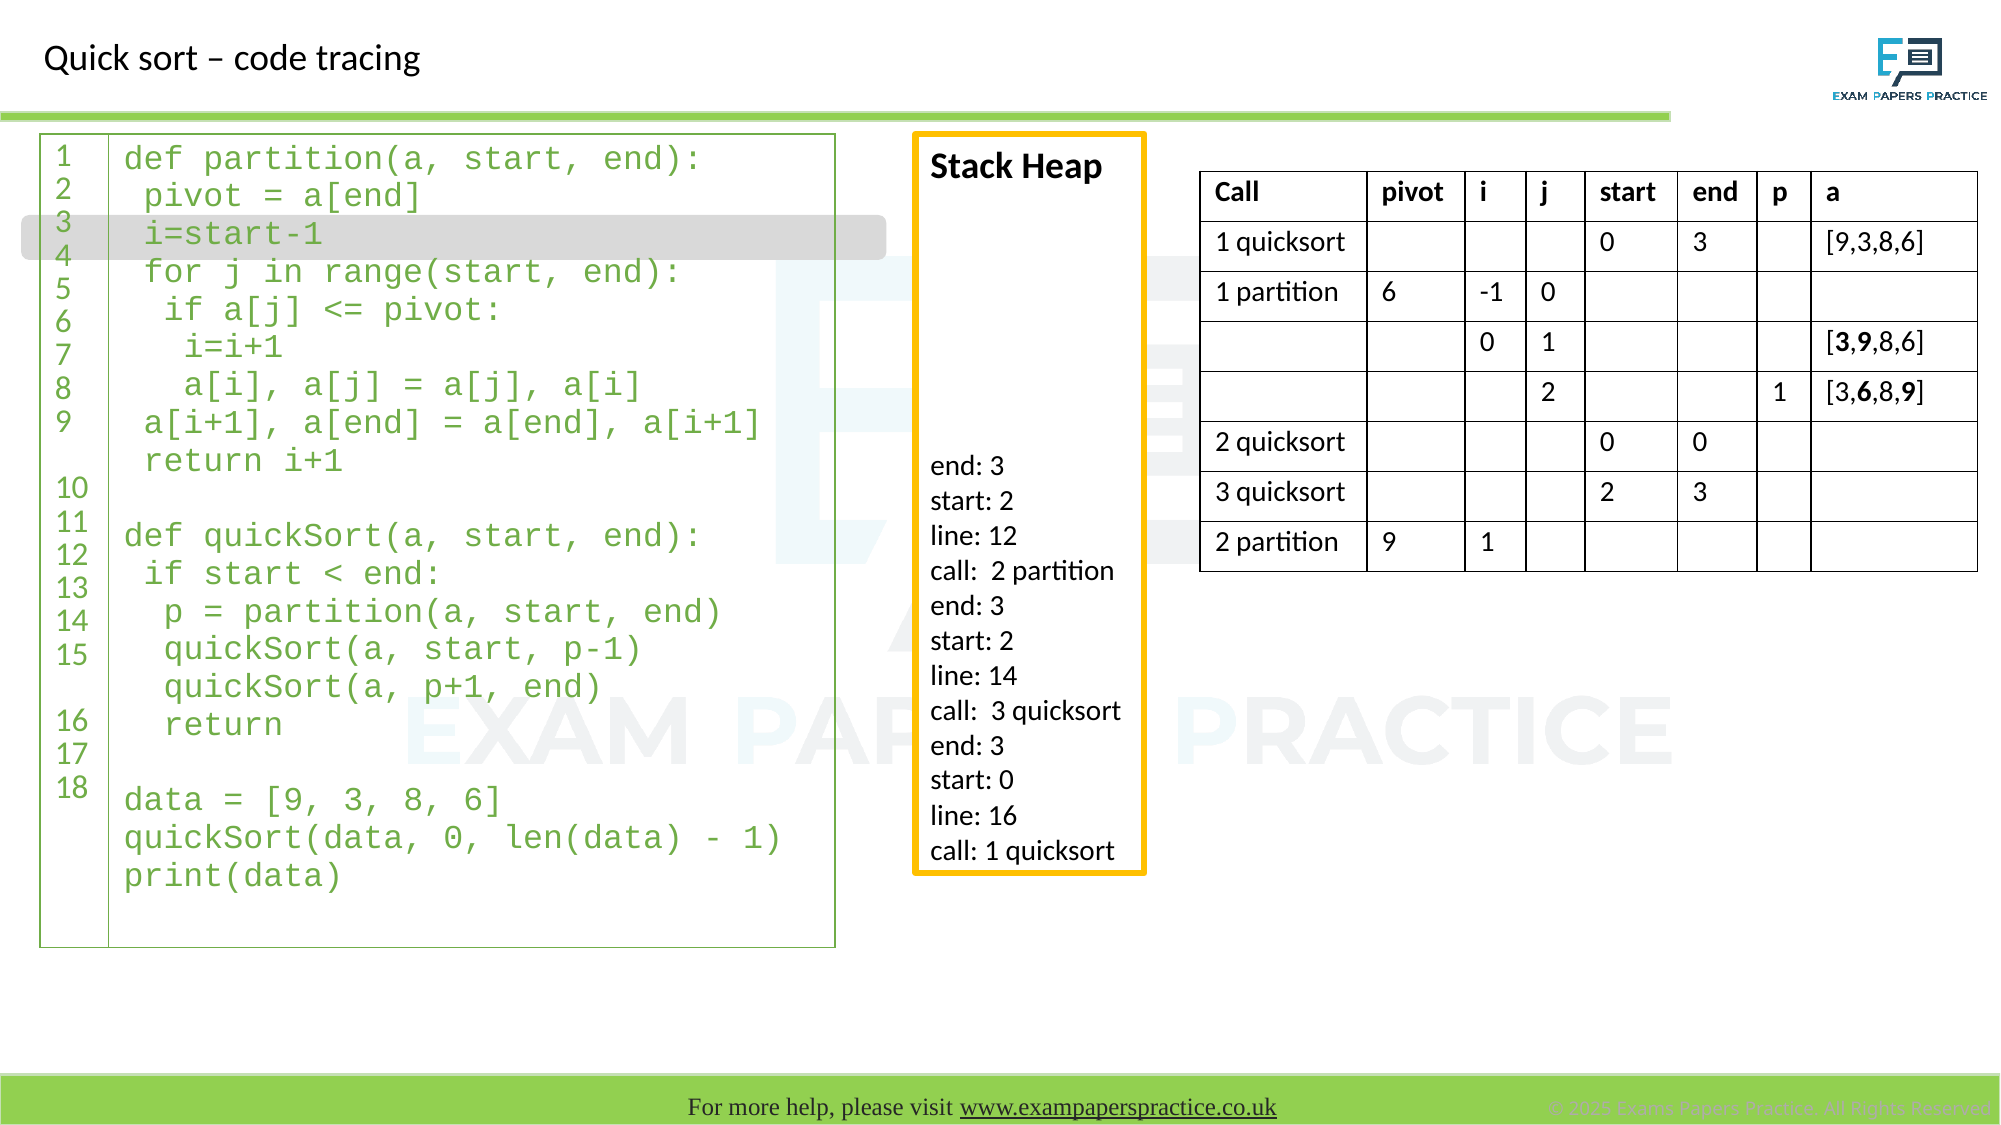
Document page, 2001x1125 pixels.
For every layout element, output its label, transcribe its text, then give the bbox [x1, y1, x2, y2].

table_cell [9,3,8,6] [1812, 222, 1977, 271]
table_cell [1678, 322, 1756, 371]
table_cell [1678, 522, 1756, 571]
table_cell [1758, 272, 1810, 321]
table_cell [1586, 322, 1677, 371]
table_cell [1201, 322, 1366, 371]
table_cell [1678, 372, 1756, 421]
table_header pivot [1368, 172, 1464, 221]
table_cell [3,9,8,6] [1812, 322, 1977, 371]
table_cell [1758, 522, 1810, 571]
table_cell 9 [1368, 522, 1464, 571]
table_cell 1 quicksort [1201, 222, 1366, 271]
table_cell [1368, 222, 1464, 271]
table_cell [1758, 472, 1810, 521]
table_cell 2 [1586, 472, 1677, 521]
table_cell 0 [1527, 272, 1584, 321]
table_cell [1678, 272, 1756, 321]
table_header j [1527, 172, 1584, 221]
table_header a [1812, 172, 1977, 221]
table_cell [1466, 422, 1525, 471]
table_cell [1368, 422, 1464, 471]
table_cell 1 [1527, 322, 1584, 371]
table_cell [1527, 472, 1584, 521]
table_cell 6 [1368, 272, 1464, 321]
table_cell [1466, 222, 1525, 271]
table_header def partition(a, start, end): pivot = a[end] i=start-1 for j in range(start, end): if a[j] <= pivot: i=i+1 a[i], a[j] = a[j], a[i] a[i+1], a[end] = a[end], a[i+1] return i+1 def quickSort(a, start, end): if start < end: p = partition(a, start, end) quickSort(a, start, p-1) quickSort(a, p+1, end) return data = [9, 3, 8, 6] quickSort(data, 0, len(data) - 1) print(data) [109, 135, 834, 947]
table_cell [1758, 222, 1810, 271]
table_cell 2 quicksort [1201, 422, 1366, 471]
table_cell [1812, 272, 1977, 321]
table_cell 0 [1586, 422, 1677, 471]
table_cell 3 quicksort [1201, 472, 1366, 521]
table_cell [1466, 472, 1525, 521]
table_cell [1466, 372, 1525, 421]
table_header 1 2 3 4 5 6 7 8 9 10 11 12 13 14 15 16 17 18 [41, 135, 108, 947]
table_cell 1 [1758, 372, 1810, 421]
table_header start [1586, 172, 1677, 221]
table_cell [1758, 422, 1810, 471]
table_header i [1466, 172, 1525, 221]
table_cell [1368, 372, 1464, 421]
table_cell [1527, 422, 1584, 471]
table_cell 0 [1466, 322, 1525, 371]
table_cell [1586, 522, 1677, 571]
table_cell [3,6,8,9] [1812, 372, 1977, 421]
table_cell [1812, 472, 1977, 521]
table_header p [1758, 172, 1810, 221]
table_cell [1527, 222, 1584, 271]
table_cell 3 [1678, 222, 1756, 271]
table_cell -1 [1466, 272, 1525, 321]
text_box Quick sort – code tracing [28, 25, 1072, 86]
table_cell [1368, 322, 1464, 371]
table_cell 0 [1586, 222, 1677, 271]
table_cell [1201, 372, 1366, 421]
table_cell [1758, 322, 1810, 371]
text_box [836, 214, 887, 260]
table_cell [1586, 272, 1677, 321]
table_header Call [1201, 172, 1366, 221]
table_cell 2 partition [1201, 522, 1366, 571]
text_box [21, 214, 39, 260]
table_cell 0 [1678, 422, 1756, 471]
table_header end [1678, 172, 1756, 221]
table_cell [1368, 472, 1464, 521]
table_cell [1527, 522, 1584, 571]
table_cell 1 [1466, 522, 1525, 571]
table_cell 2 [1527, 372, 1584, 421]
table_cell [1812, 522, 1977, 571]
table_cell 3 [1678, 472, 1756, 521]
table_cell [1812, 422, 1977, 471]
table_cell 1 partition [1201, 272, 1366, 321]
table_cell [1586, 372, 1677, 421]
text_box Stack Heap end: 3 start: 2 line: 12 call: 2 partition end: 3 start: 2 line: 14 call: 3 quicksort end: 3 start: 0 line: 16 call: 1 quicksort [915, 133, 1145, 874]
